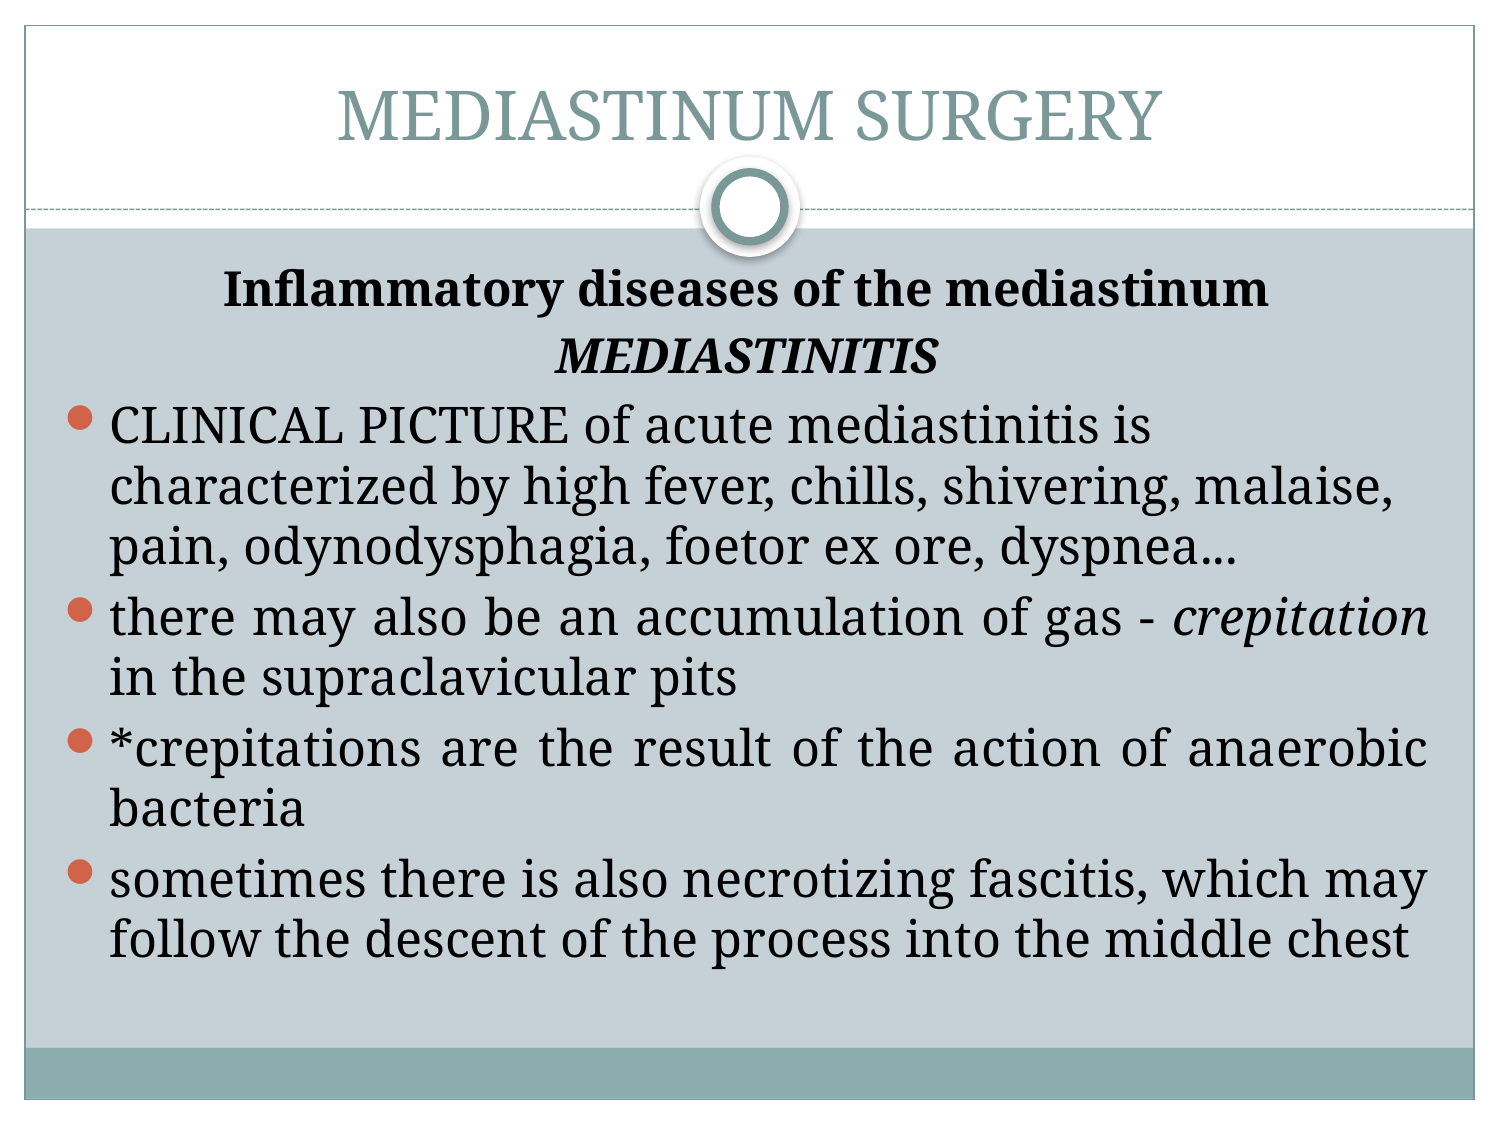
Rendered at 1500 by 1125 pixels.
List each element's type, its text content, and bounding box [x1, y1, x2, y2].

list Inflammatory diseases of the mediastinum MEDIASTINITIS CLINICAL PICTURE of acute mediastinitis is characterized by high fever, chills, shivering, malaise, pain, odynodysphagia, foetor ex ore, dyspnea... there may also be an accumulation of gas - crepitation in the supraclavicular pits *crepitations are the result of the action of anaerobic bacteria sometimes there is also necrotizing fascitis, which may follow the descent of the process into the middle chest [49, 250, 1445, 1001]
title MEDIASTINUM SURGERY [49, 37, 1450, 162]
